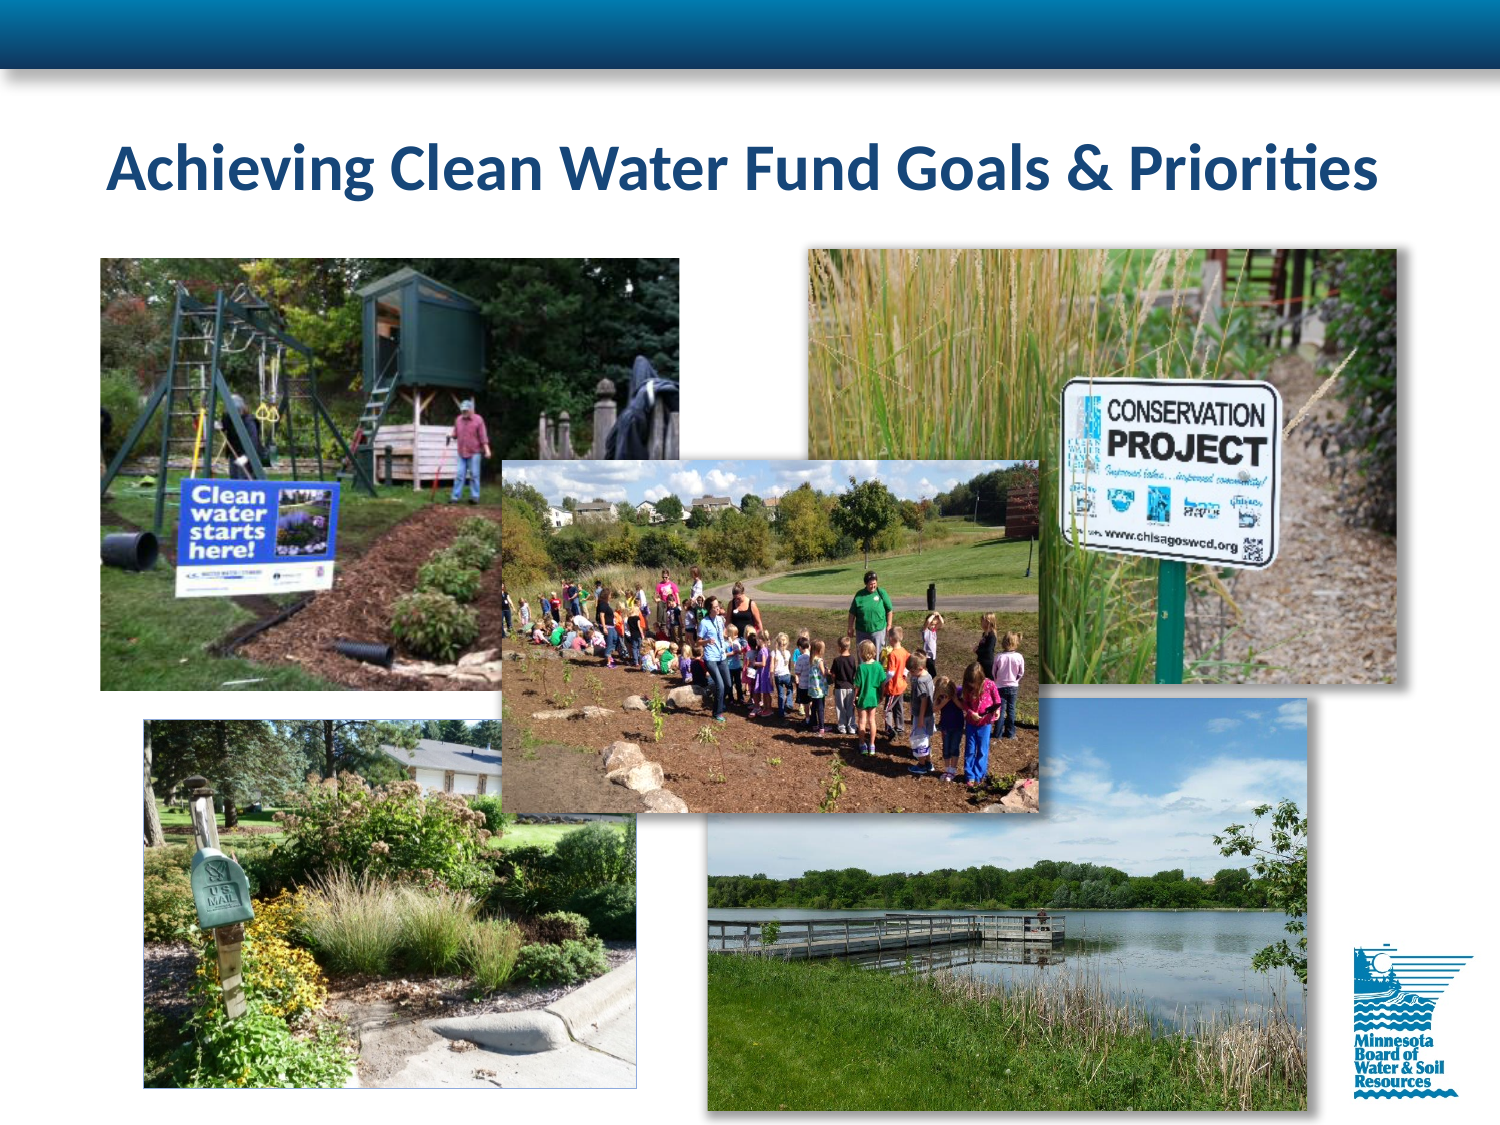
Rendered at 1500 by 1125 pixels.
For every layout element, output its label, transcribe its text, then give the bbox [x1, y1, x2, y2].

picture [100, 249, 1397, 1111]
text_box Achieving Clean Water Fund Goals & Priorities [34, 84, 1432, 243]
picture [1328, 918, 1500, 1125]
text_box [0, 0, 1500, 69]
